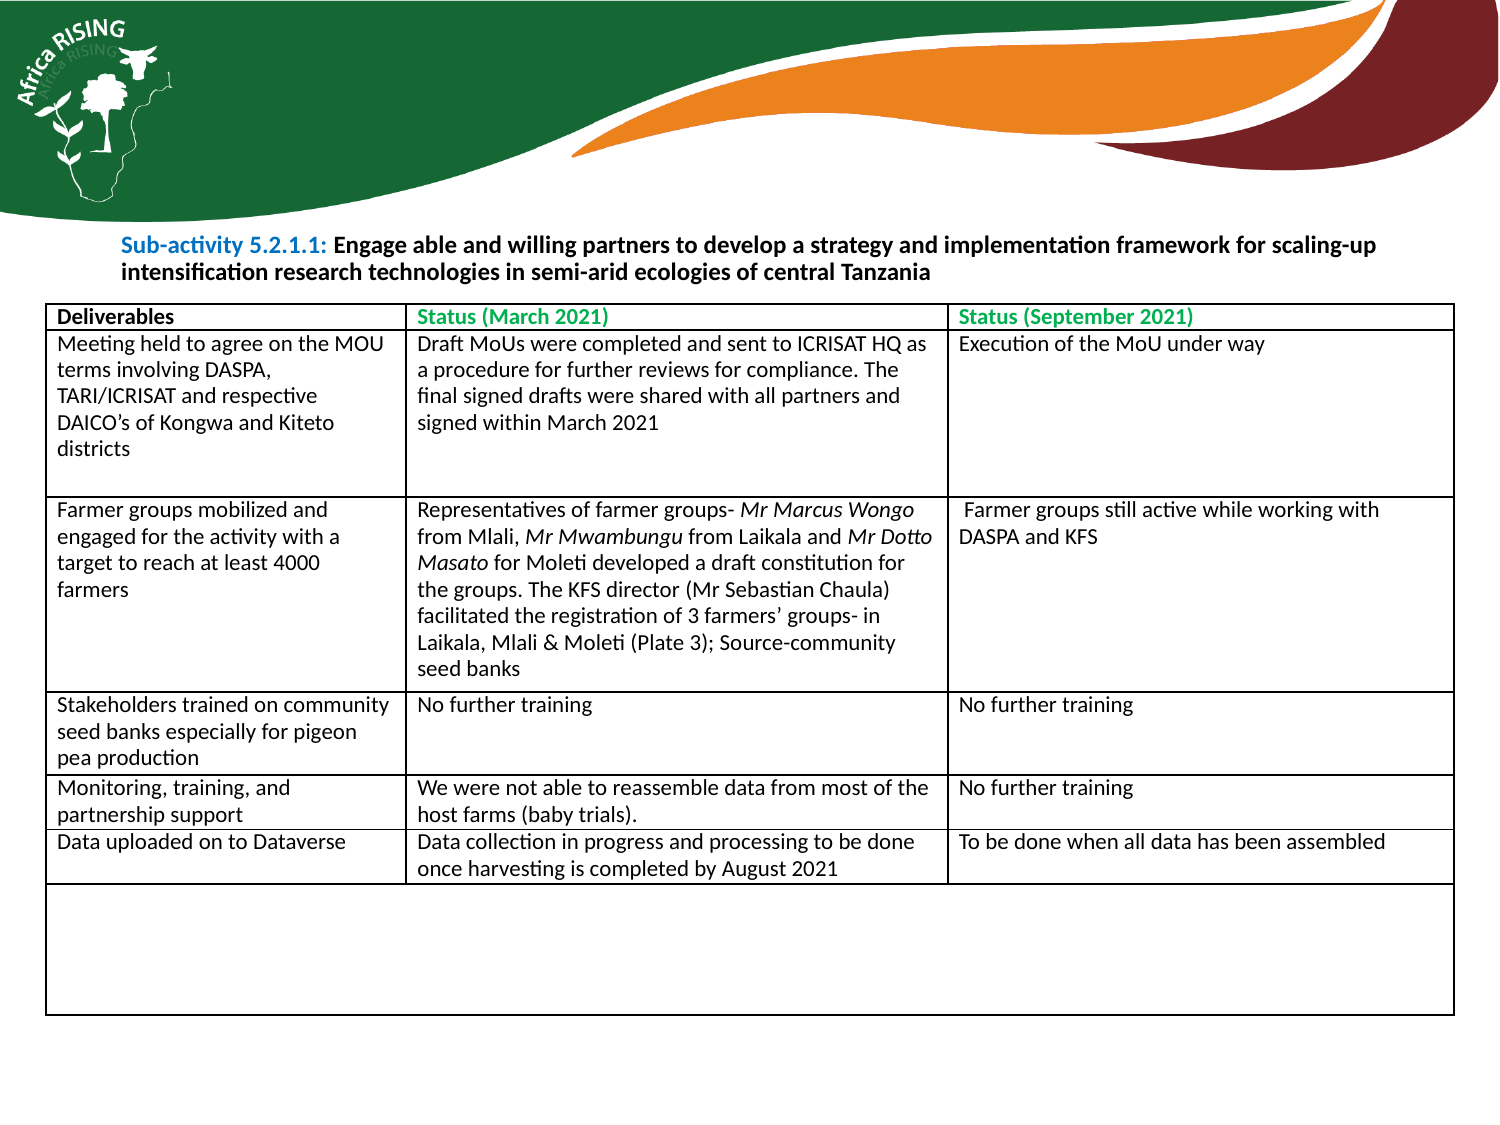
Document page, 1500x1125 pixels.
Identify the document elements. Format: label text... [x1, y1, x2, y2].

table_cell Execution of the MoU under way [949, 331, 1453, 496]
list Sub-activity 5.2.1.1: Engage able and willing partners to develop a strategy and implementation framework for scaling-up intensification research technologies in semi-arid ecologies of central Tanzania [87, 224, 1400, 263]
table_cell Stakeholders trained on community seed banks especially for pigeon pea production [47, 693, 405, 774]
table_cell Monitoring, training, and partnership support [47, 776, 405, 829]
table_cell Farmer groups mobilized and engaged for the activity with a target to reach at least 4000 farmers [47, 498, 405, 691]
table_cell Representatives of farmer groups- Mr Marcus Wongo from Mlali, Mr Mwambungu from Laikala and Mr Dotto Masato for Moleti developed a draft constitution for the groups. The KFS director (Mr Sebastian Chaula) facilitated the registration of 3 farmers’ groups- in Laikala, Mlali & Moleti (Plate 3); Source-community seed banks [407, 498, 947, 691]
table_cell Draft MoUs were completed and sent to ICRISAT HQ as a procedure for further reviews for compliance. The final signed drafts were shared with all partners and signed within March 2021 [407, 331, 947, 496]
table_cell Data collection in progress and processing to be done once harvesting is completed by August 2021 [407, 830, 947, 883]
table_cell To be done when all data has been assembled [949, 830, 1453, 883]
picture [0, 0, 1499, 222]
table_header Status (March 2021) [407, 305, 947, 329]
table_cell Data uploaded on to Dataverse [47, 830, 405, 883]
table_header Status (September 2021) [949, 305, 1453, 329]
table_cell Farmer groups still active while working with DASPA and KFS [949, 498, 1453, 691]
table_cell [47, 885, 1453, 1014]
table_cell No further training [407, 693, 947, 774]
table_cell No further training [949, 693, 1453, 774]
table_cell Meeting held to agree on the MOU terms involving DASPA, TARI/ICRISAT and respective DAICO’s of Kongwa and Kiteto districts [47, 331, 405, 496]
table_header Deliverables [47, 305, 405, 329]
table_cell We were not able to reassemble data from most of the host farms (baby trials). [407, 776, 947, 829]
table_cell No further training [949, 776, 1453, 829]
